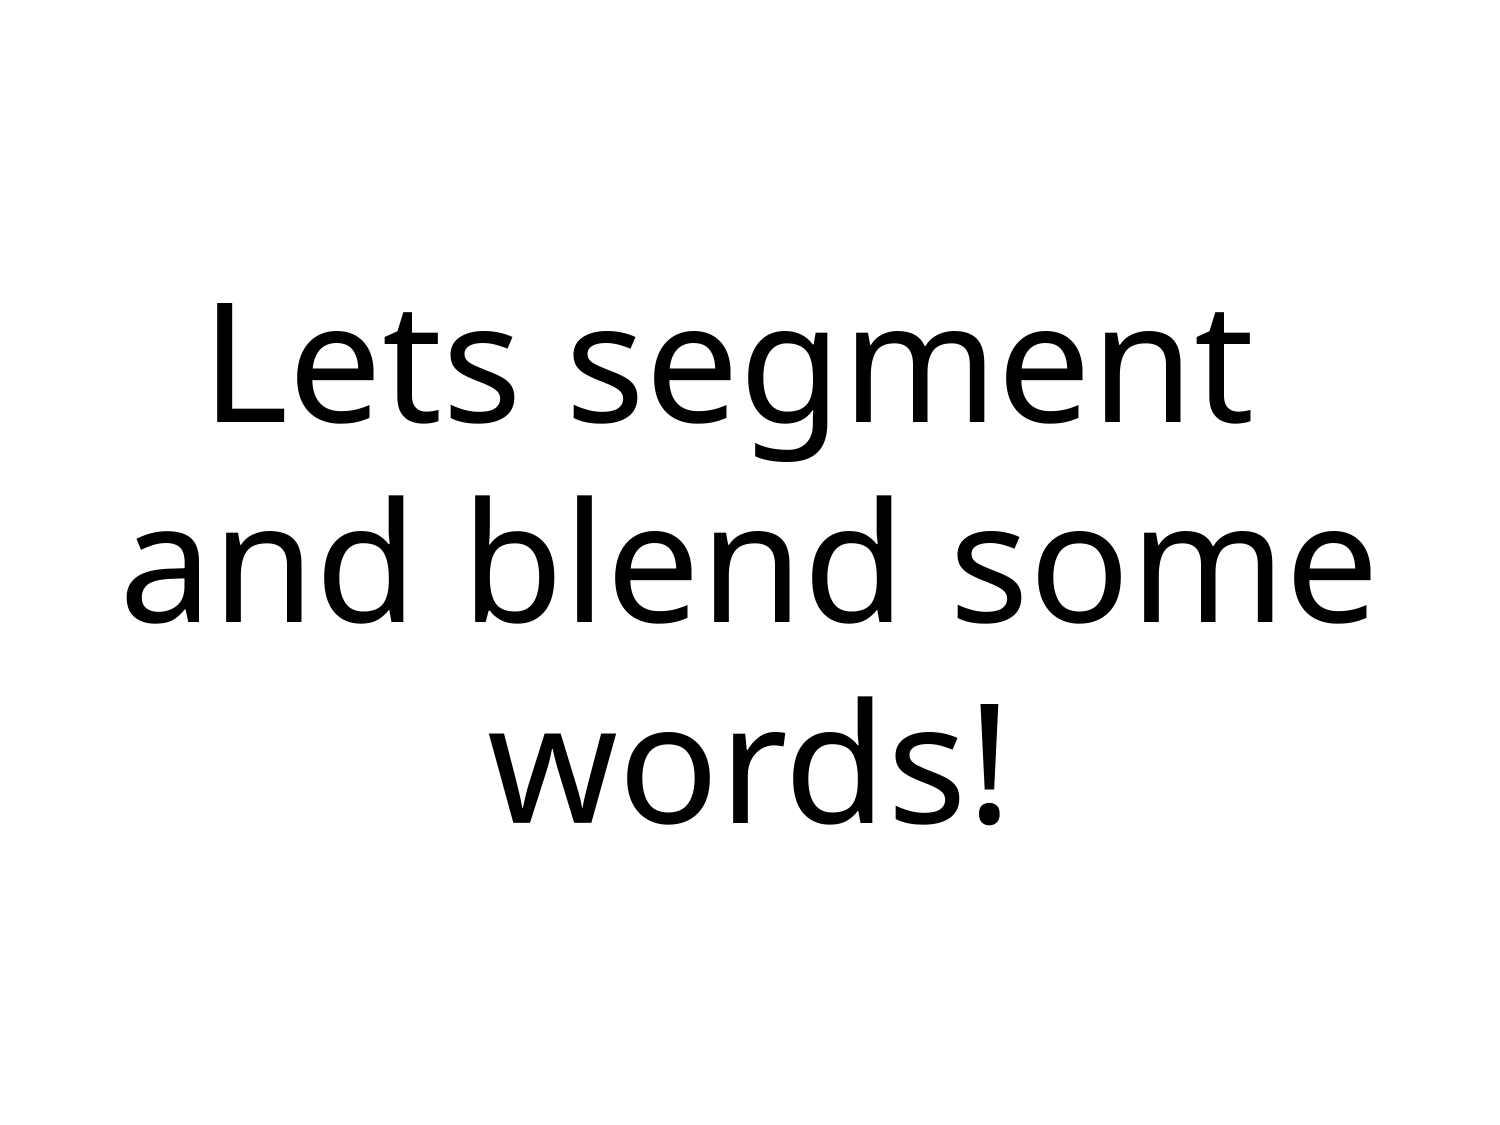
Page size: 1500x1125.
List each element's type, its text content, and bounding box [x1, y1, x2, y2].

title Lets segment and blend some words! [75, 187, 1425, 925]
